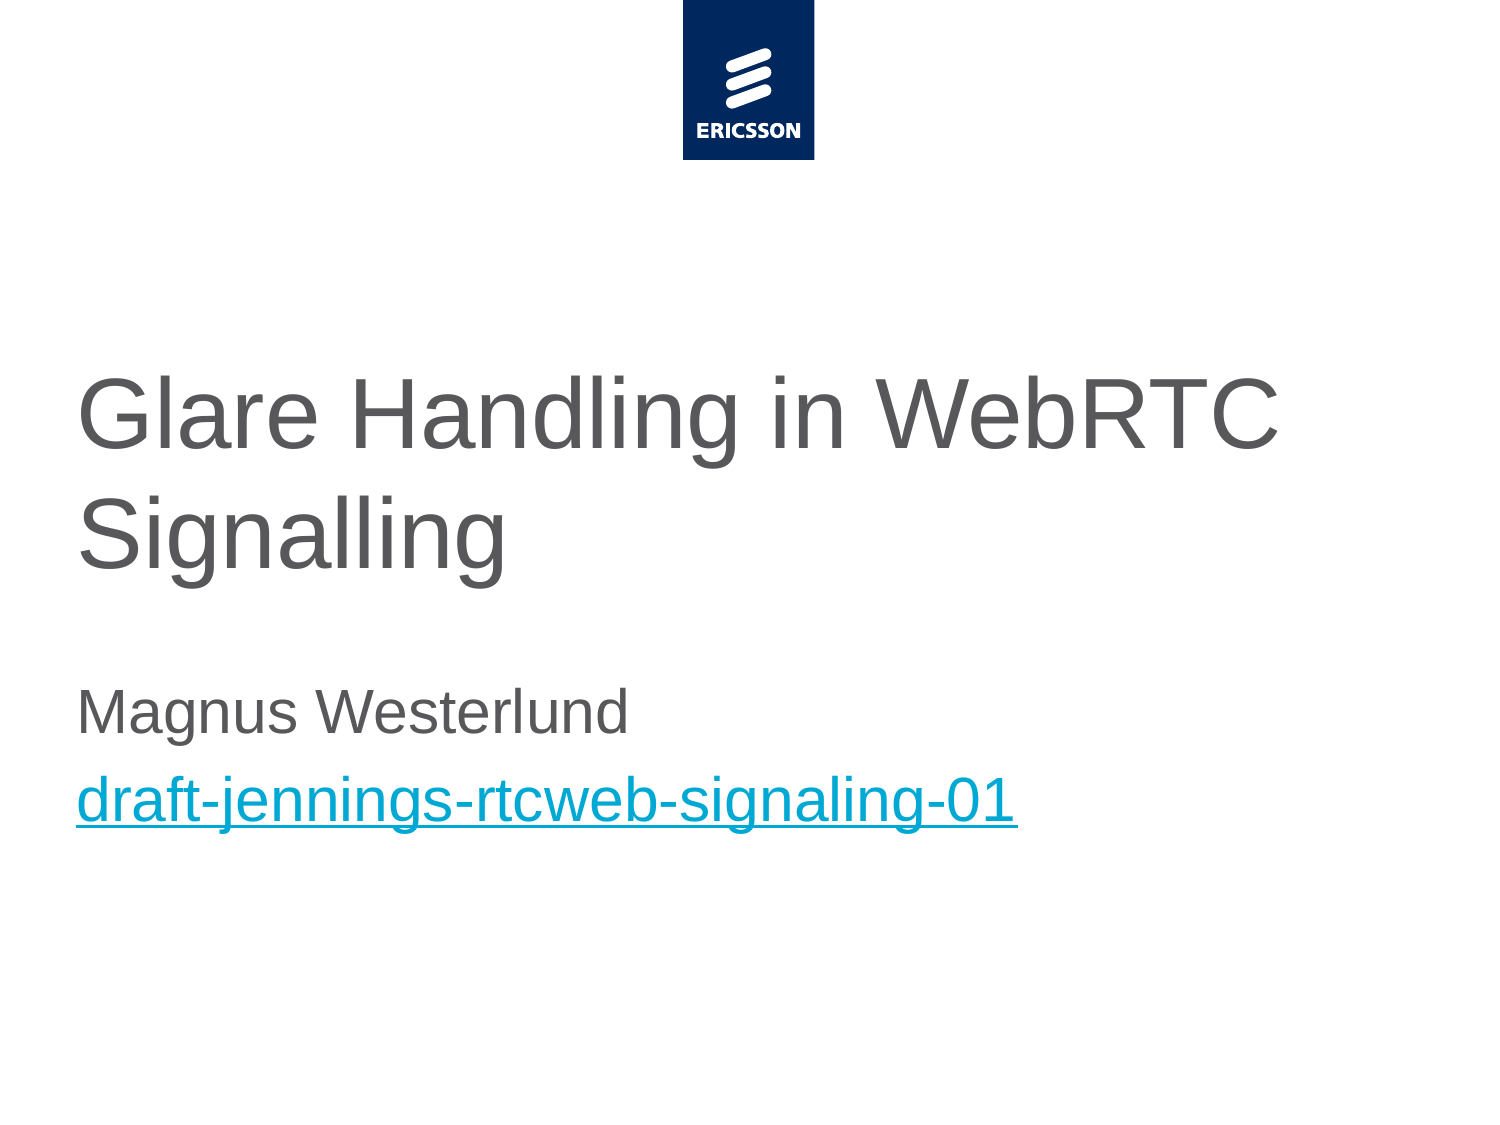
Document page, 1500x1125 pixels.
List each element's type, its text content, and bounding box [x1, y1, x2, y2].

title Glare Handling in WebRTC Signalling [64, 347, 1435, 591]
subtitle Magnus Westerlund draft-jennings-rtcweb-signaling-01 [64, 670, 1436, 1003]
